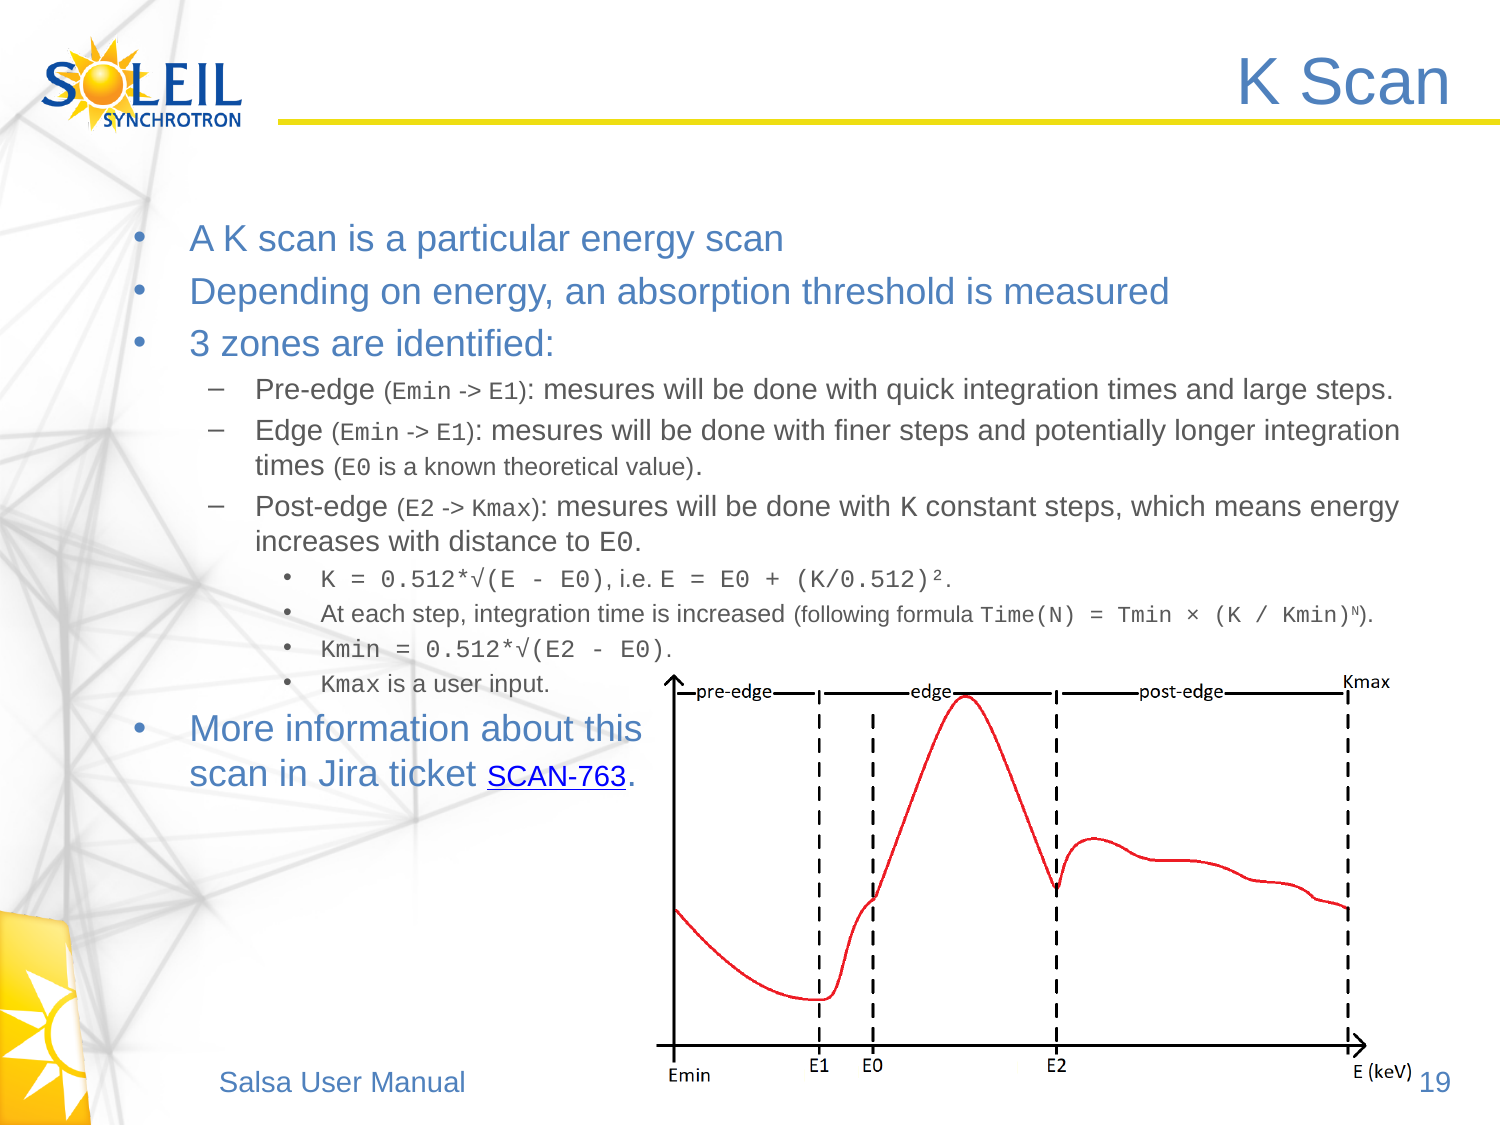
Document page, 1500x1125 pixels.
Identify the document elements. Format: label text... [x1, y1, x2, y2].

title K Scan [277, 31, 1467, 125]
picture [0, 0, 1500, 1125]
list A K scan is a particular energy scan Depending on energy, an absorption threshold is measured 3 zones are identified: Pre-edge (Emin -> E1): mesures will be done with quick integration times and large steps. Edge (Emin -> E1): mesures will be done with finer steps and potentially longer integration times (E0 is a known theoretical value). Post-edge (E2 -> Kmax): mesures will be done with K constant steps, which means energy increases with distance to E0. K = 0.512*√(E - E0), i.e. E = E0 + (K/0.512)². At each step, integration time is increased (following formula Time(N) = Tmin × (K / Kmin)N). Kmin = 0.512*√(E2 - E0). Kmax is a user input. More information about this scan in Jira ticket SCAN-763. [118, 206, 1459, 1004]
text_box Salsa User Manual 19 [100, 1046, 1467, 1116]
